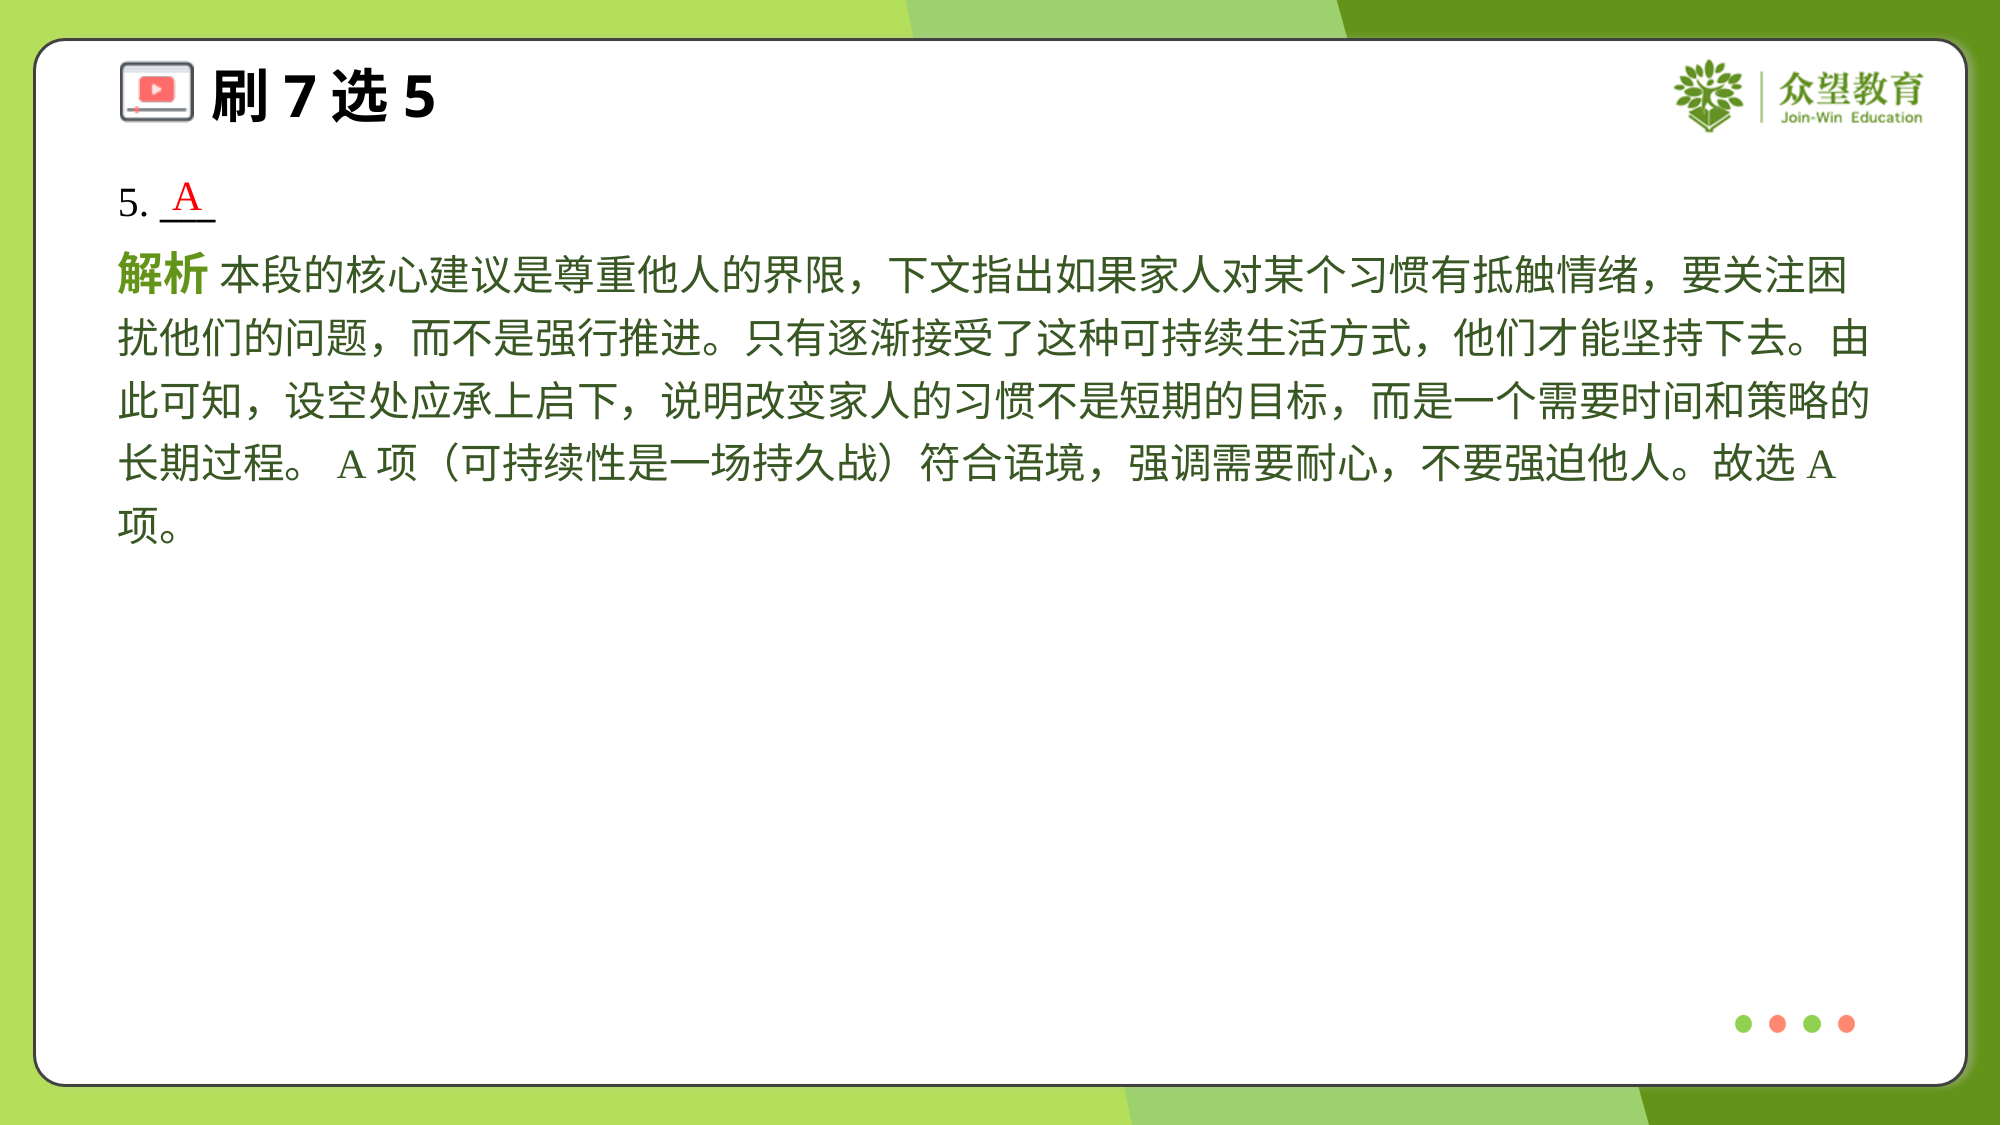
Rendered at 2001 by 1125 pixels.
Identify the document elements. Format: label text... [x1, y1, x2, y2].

text_box 解析 本段的核心建议是尊重他人的界限，下文指出如果家人对某个习惯有抵触情绪，要关注困扰他们的问题，而不是强行推进。只有逐渐接受了这种可持续生活方式，他们才能坚持下去。由此可知，设空处应承上启下，说明改变家人的习惯不是短期的目标，而是一个需要时间和策略的长期过程。A项（可持续性是一场持久战）符合语境，强调需要耐心，不要强迫他人。故选A项。 [117, 230, 1882, 483]
text_box 5. ___ [117, 162, 1882, 220]
text_box A [167, 155, 207, 214]
picture [0, 0, 2000, 1125]
